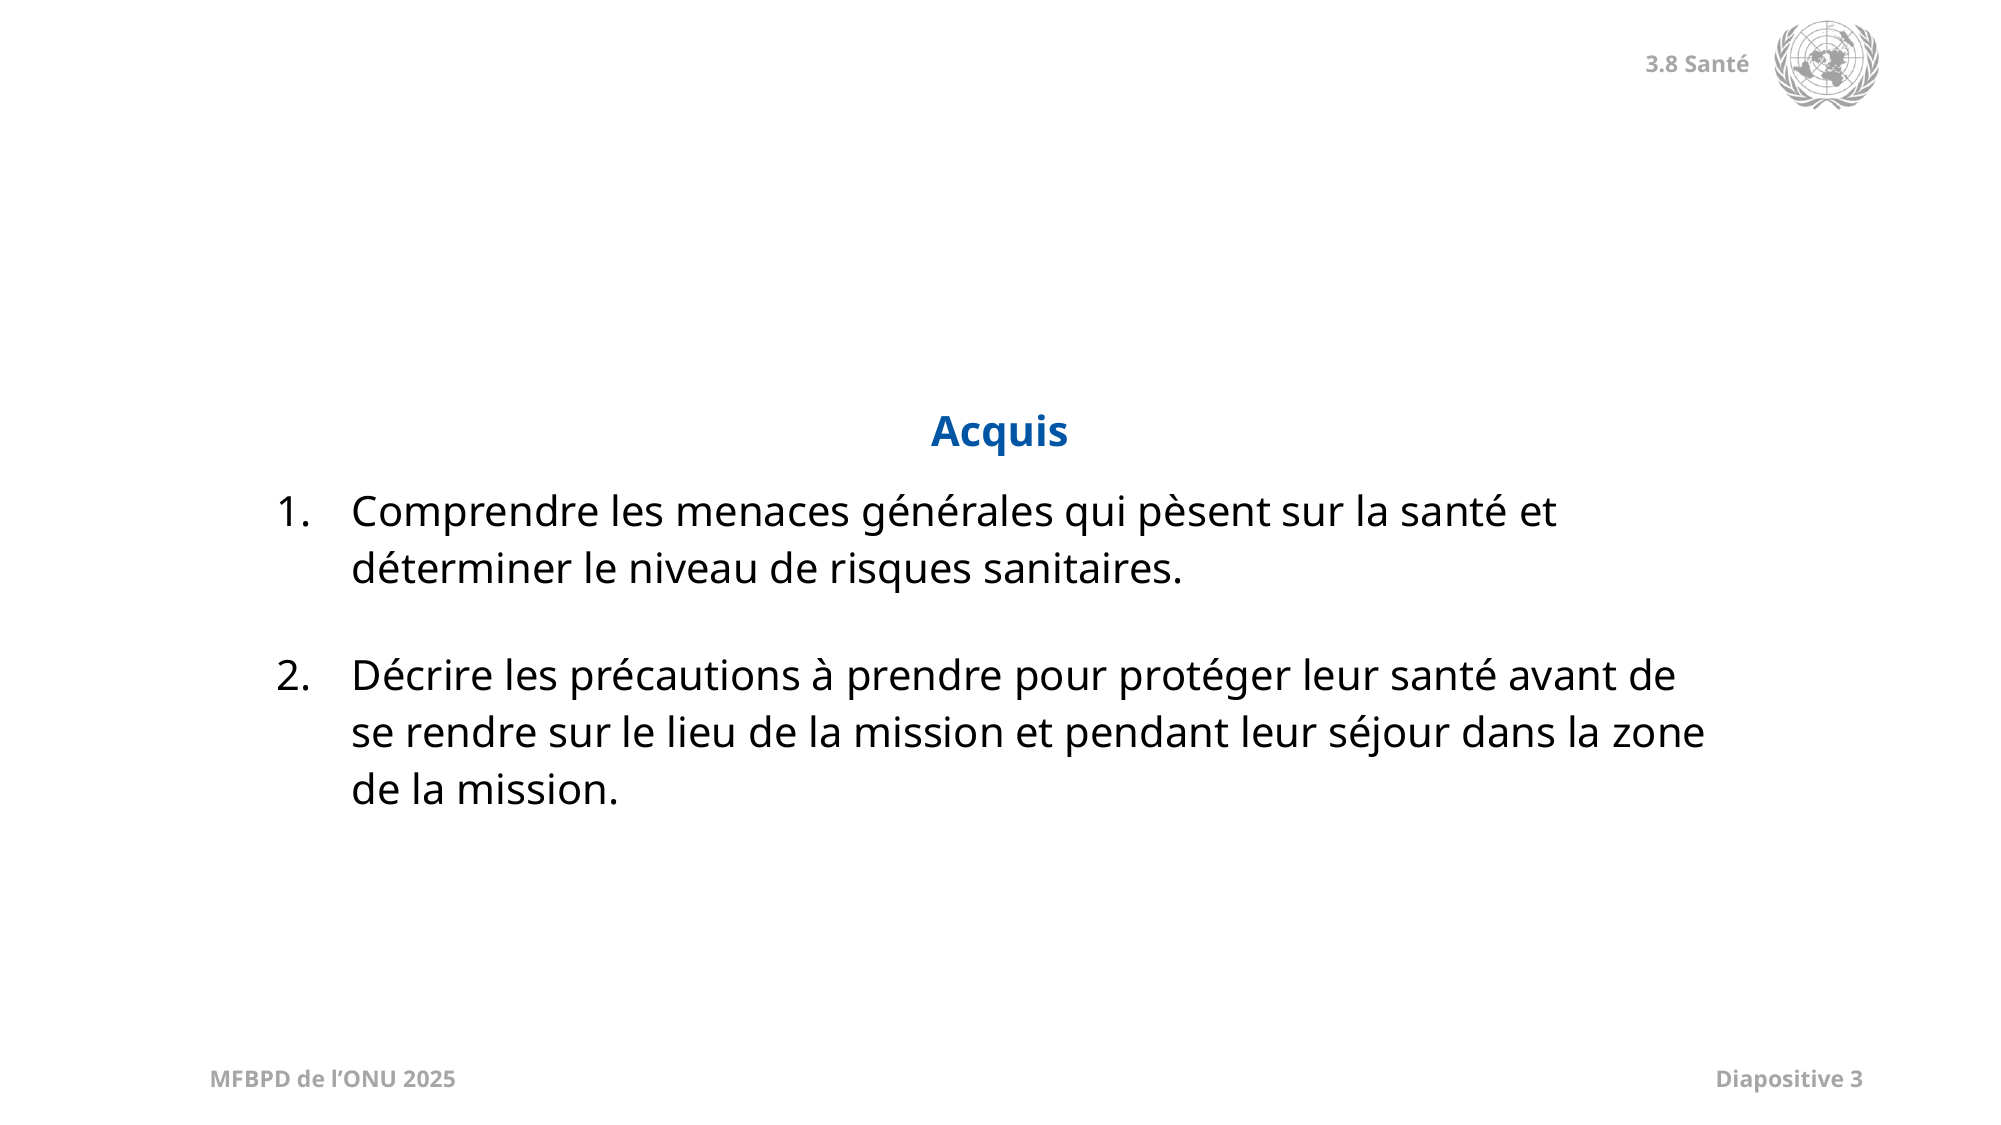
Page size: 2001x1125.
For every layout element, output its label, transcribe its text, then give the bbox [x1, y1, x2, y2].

table_cell Comprendre les menaces générales qui pèsent sur la santé et déterminer le niveau de risques sanitaires. Décrire les précautions à prendre pour protéger leur santé avant de se rendre sur le lieu de la mission et pendant leur séjour dans la zone de la mission. [262, 474, 1738, 824]
table_header Acquis [262, 386, 1738, 474]
